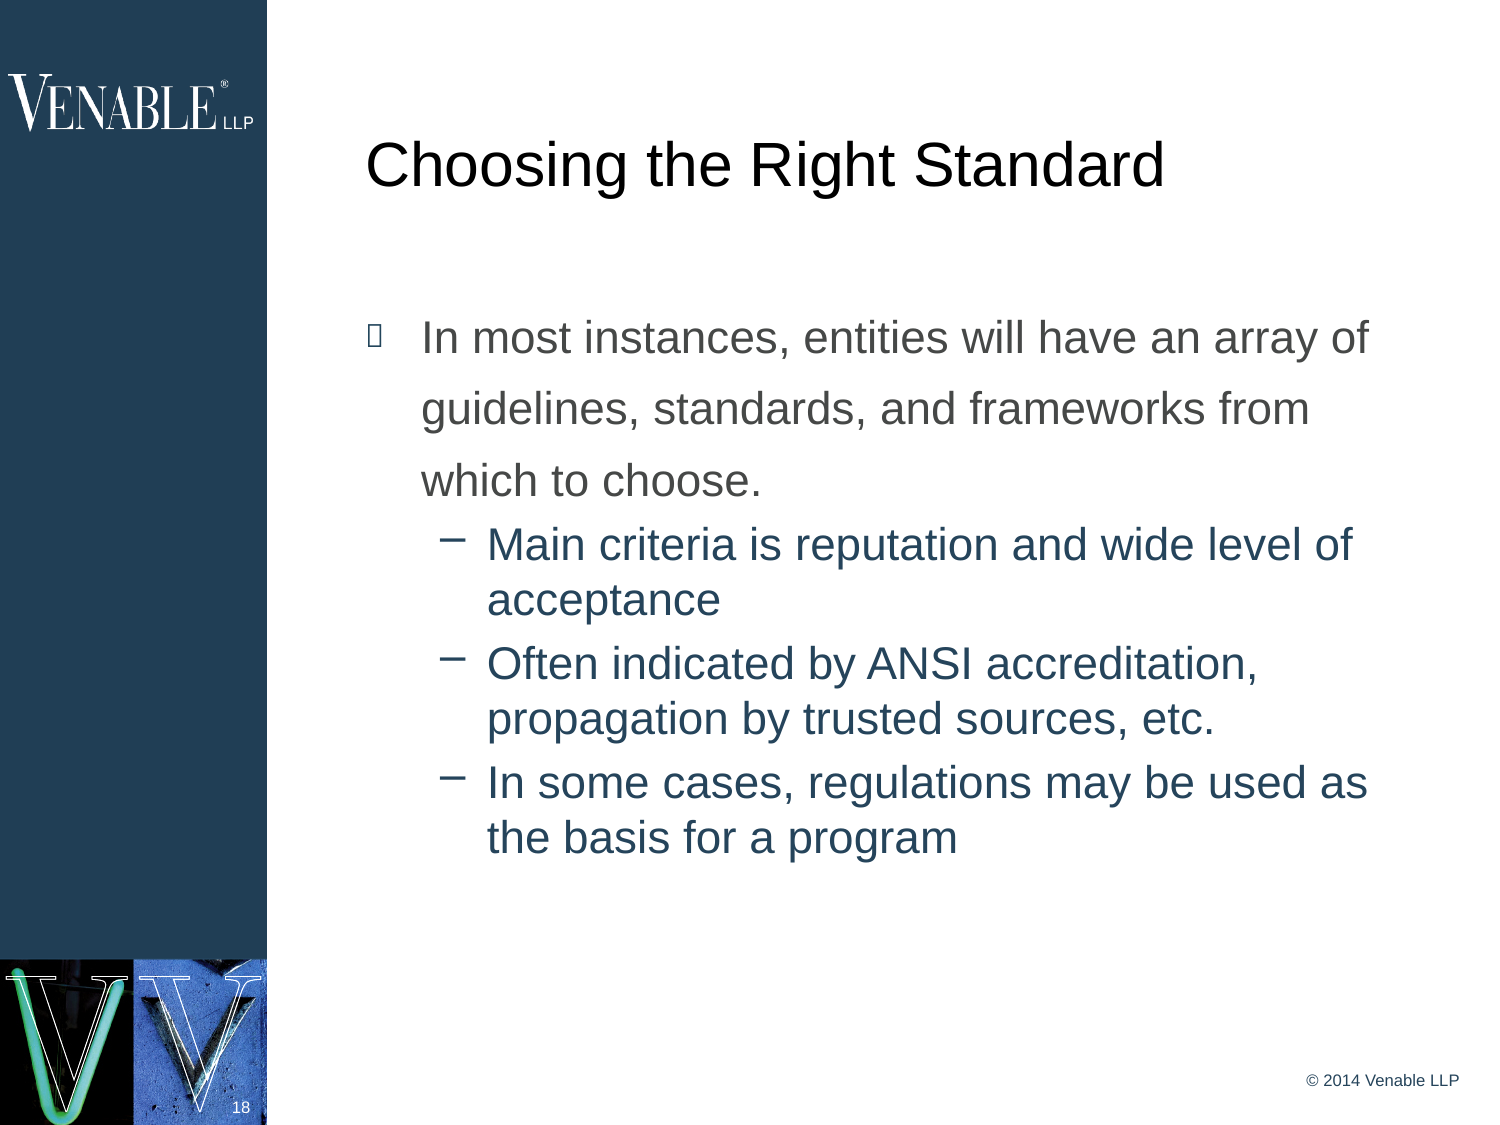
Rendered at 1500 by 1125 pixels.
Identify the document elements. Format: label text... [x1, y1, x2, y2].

title Choosing the Right Standard [350, 137, 1450, 283]
footer © 2014 Venable LLP [999, 1062, 1475, 1100]
picture [8, 74, 253, 132]
list In most instances, entities will have an array of guidelines, standards, and frameworks from which to choose. Main criteria is reputation and wide level of acceptance Often indicated by ANSI accreditation, propagation by trusted sources, etc. In some cases, regulations may be used as the basis for a program [350, 283, 1450, 963]
picture [0, 959, 267, 1125]
